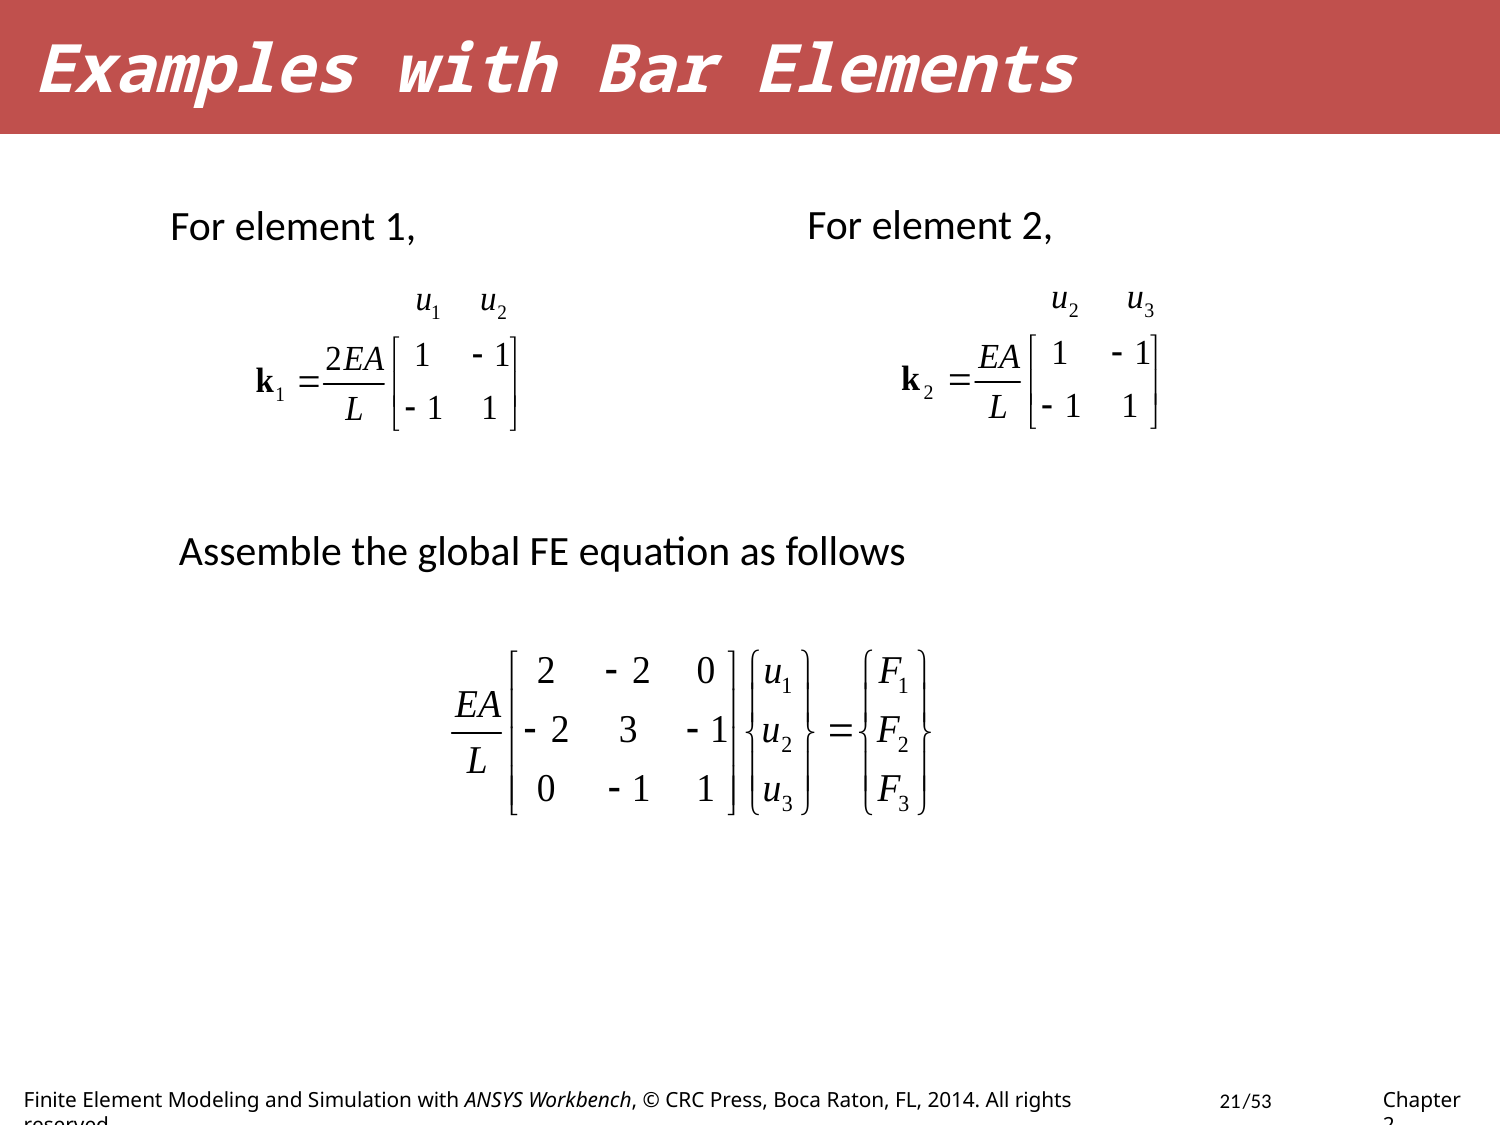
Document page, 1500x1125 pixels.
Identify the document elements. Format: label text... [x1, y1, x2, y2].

slide_number 21 [1204, 1080, 1285, 1125]
text_box Examples with Bar Elements [19, 17, 1496, 113]
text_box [896, 272, 1170, 438]
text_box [250, 274, 529, 440]
text_box Assemble the global FE equation as follows [164, 516, 922, 581]
text_box For element 2, [792, 190, 1069, 255]
text_box For element 1, [155, 191, 432, 257]
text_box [445, 640, 940, 825]
